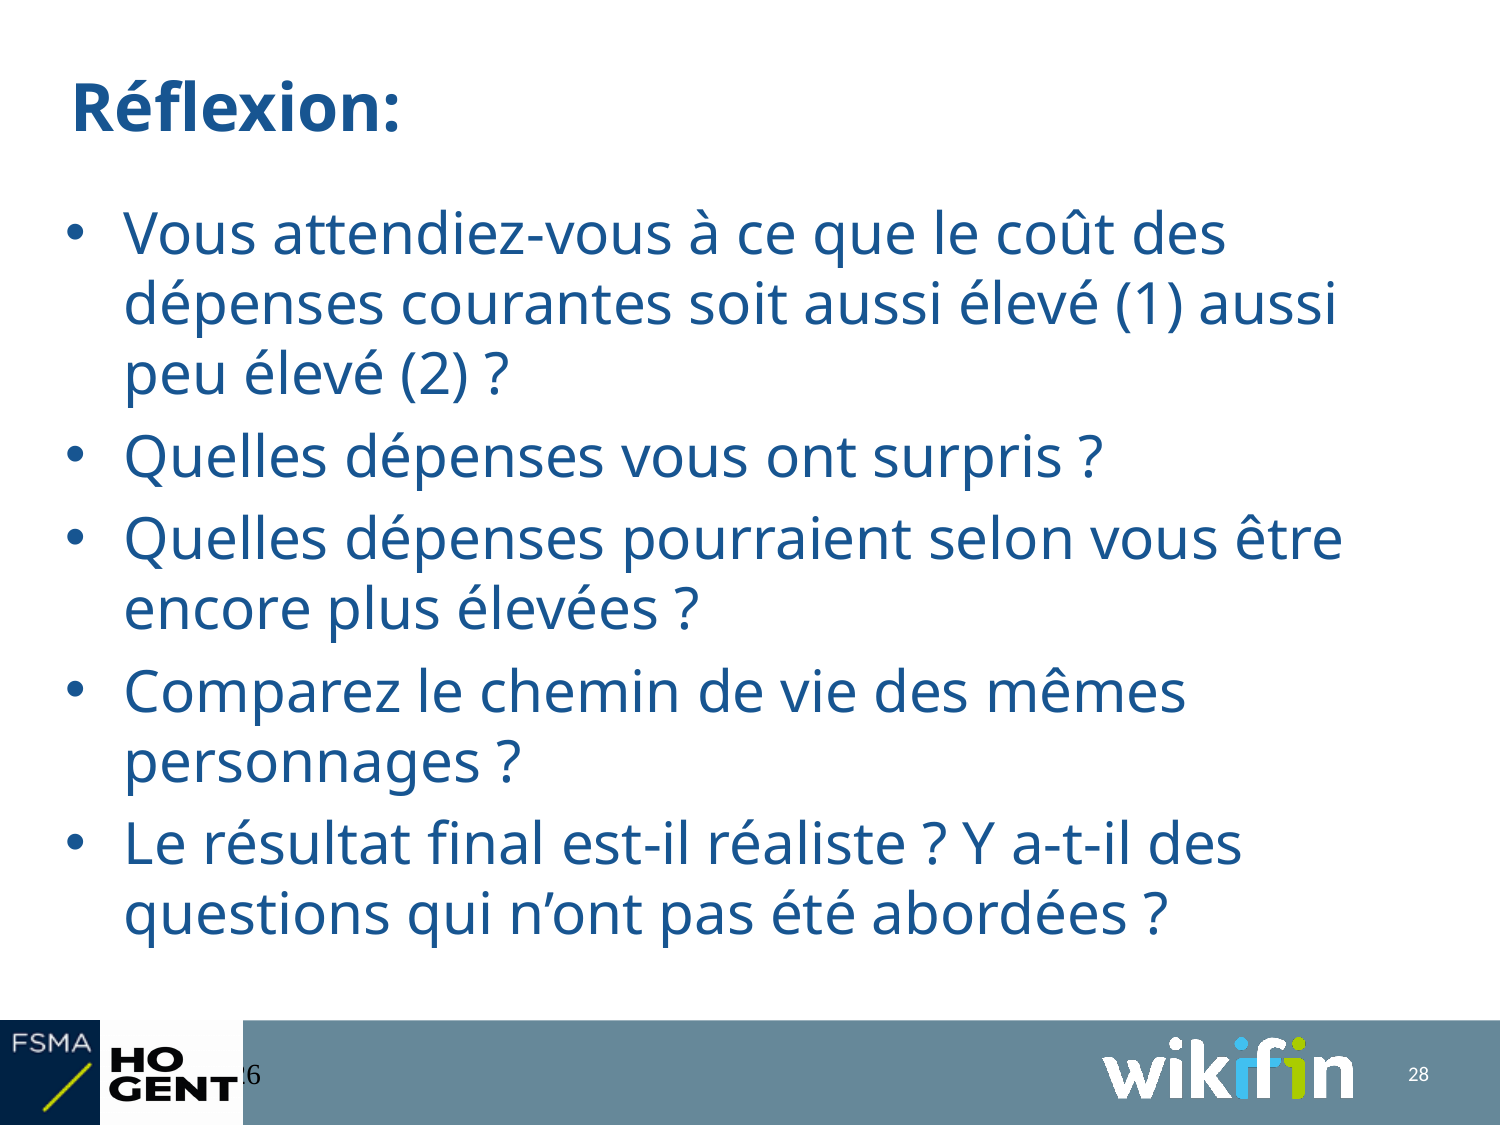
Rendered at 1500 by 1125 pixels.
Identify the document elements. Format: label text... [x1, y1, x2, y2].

title Réflexion: [70, 78, 1425, 220]
slide_number 28 [1355, 1020, 1430, 1125]
list Vous attendiez-vous à ce que le coût des dépenses courantes soit aussi élevé (1) aussi peu élevé (2) ? Quelles dépenses vous ont surpris ? Quelles dépenses pourraient selon vous être encore plus élevées ? Comparez le chemin de vie des mêmes personnages ? Le résultat final est-il réaliste ? Y a-t-il des questions qui n’ont pas été abordées ? [64, 196, 1420, 1021]
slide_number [243, 1020, 396, 1125]
picture [1102, 1037, 1353, 1099]
picture [0, 1020, 243, 1125]
